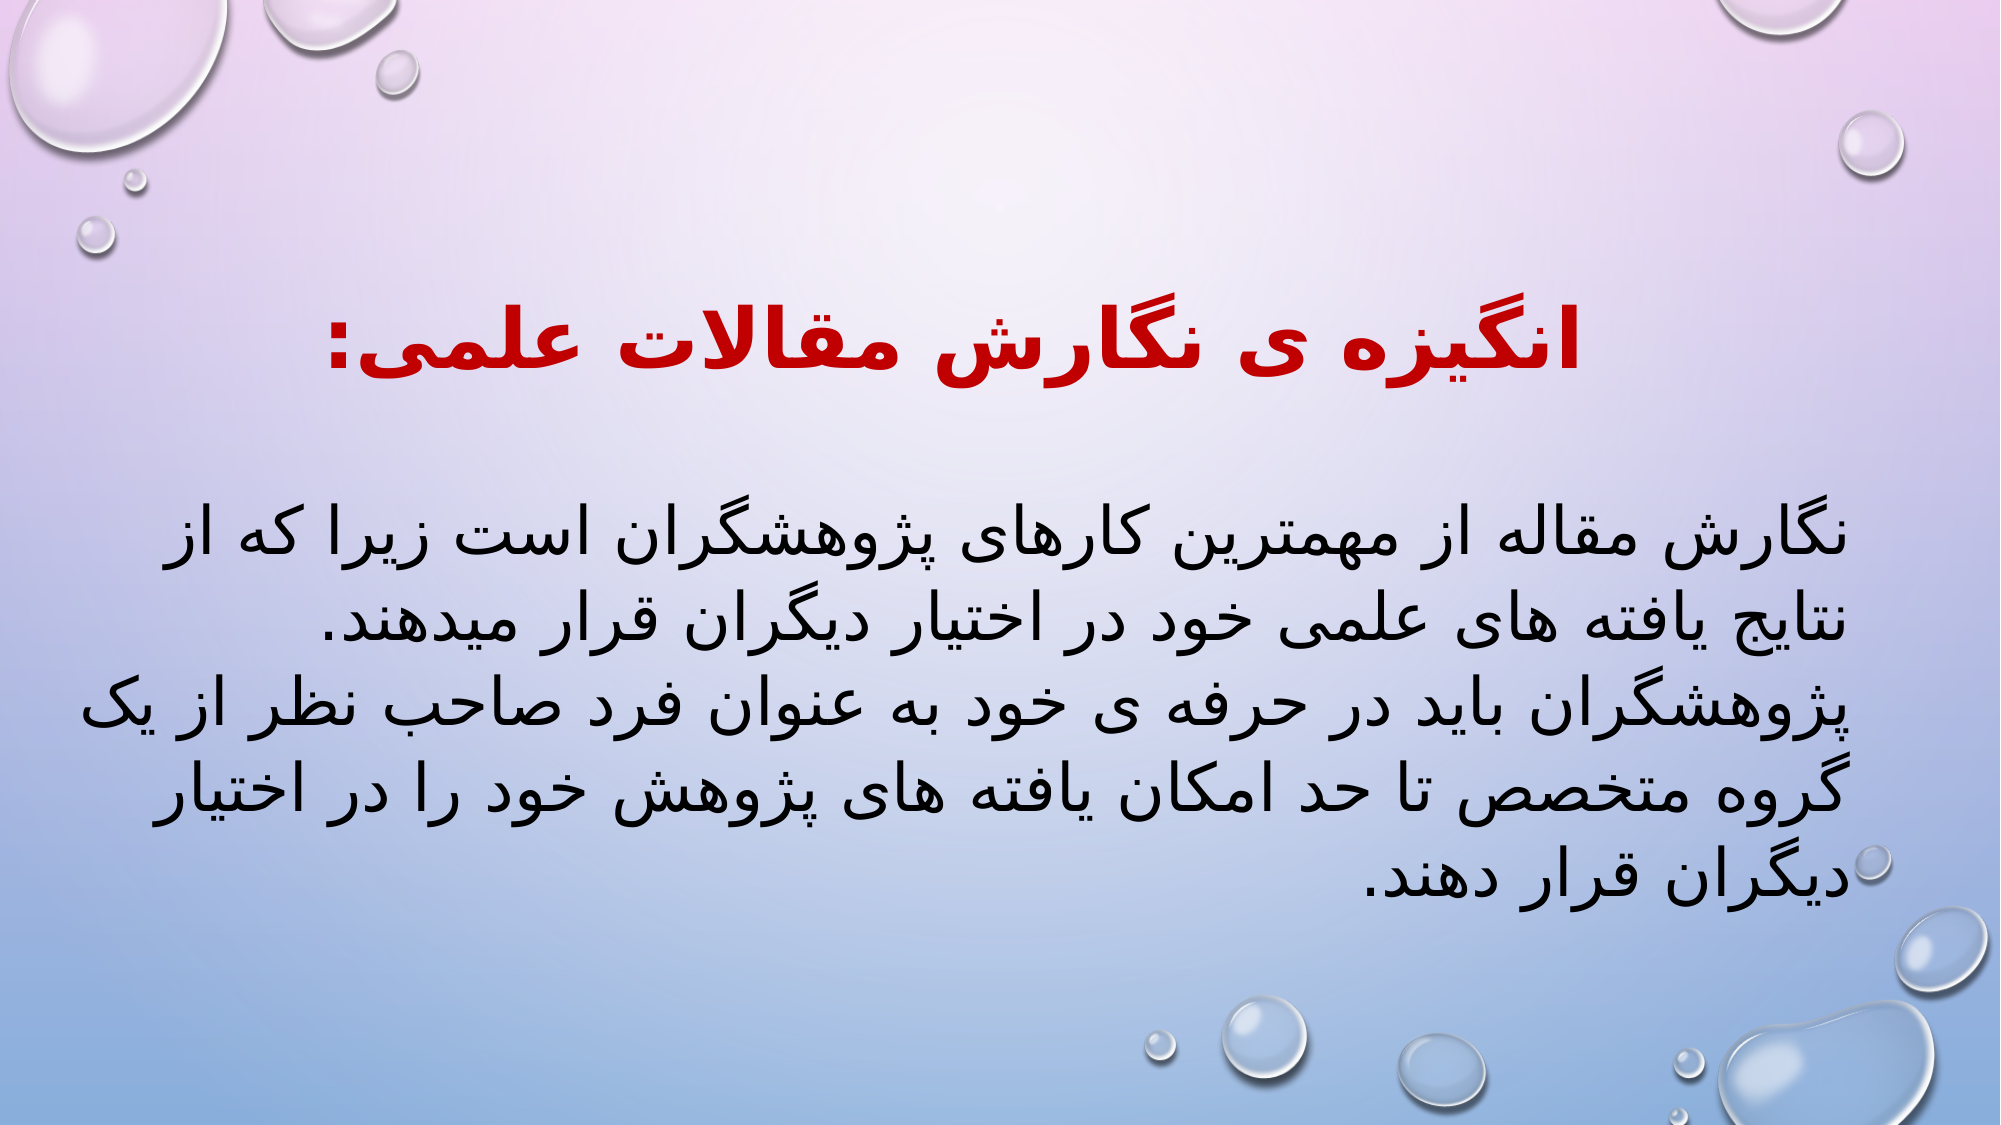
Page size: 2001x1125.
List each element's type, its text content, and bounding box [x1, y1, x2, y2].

text_box انگیزه ی نگارش مقالات علمی: نگارش مقاله از مهمترین کارهای پژوهشگران است زیرا که از نتایج یافته های علمی خود در اختیار دیگران قرار میدهند. پژوهشگران باید در حرفه ی خود به عنوان فرد صاحب نظر از یک گروه متخصص تا حد امکان یافته های پژوهش خود را در اختیار دیگران قرار دهند. [40, 270, 1868, 918]
picture [0, 0, 2000, 1125]
